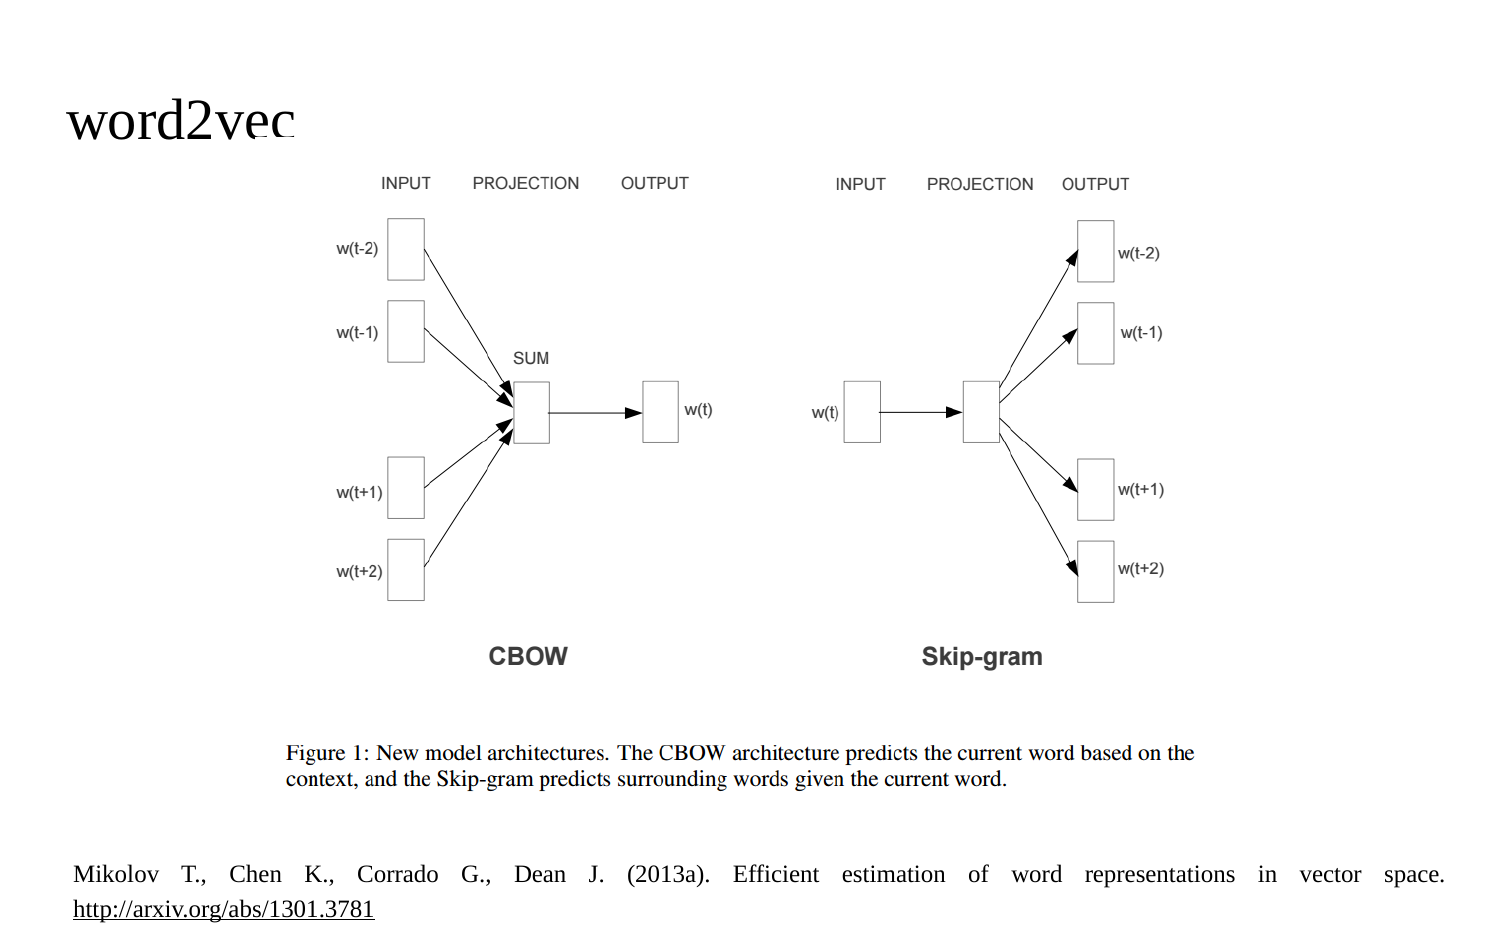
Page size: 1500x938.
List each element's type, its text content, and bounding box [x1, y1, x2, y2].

picture [255, 137, 1243, 806]
text_box Mikolov T., Chen K., Corrado G., Dean J. (2013a). Efficient estimation of word representations in vector space. http://arxiv.org/abs/1301.3781 [58, 838, 1463, 871]
title word2vec [51, 66, 1449, 171]
